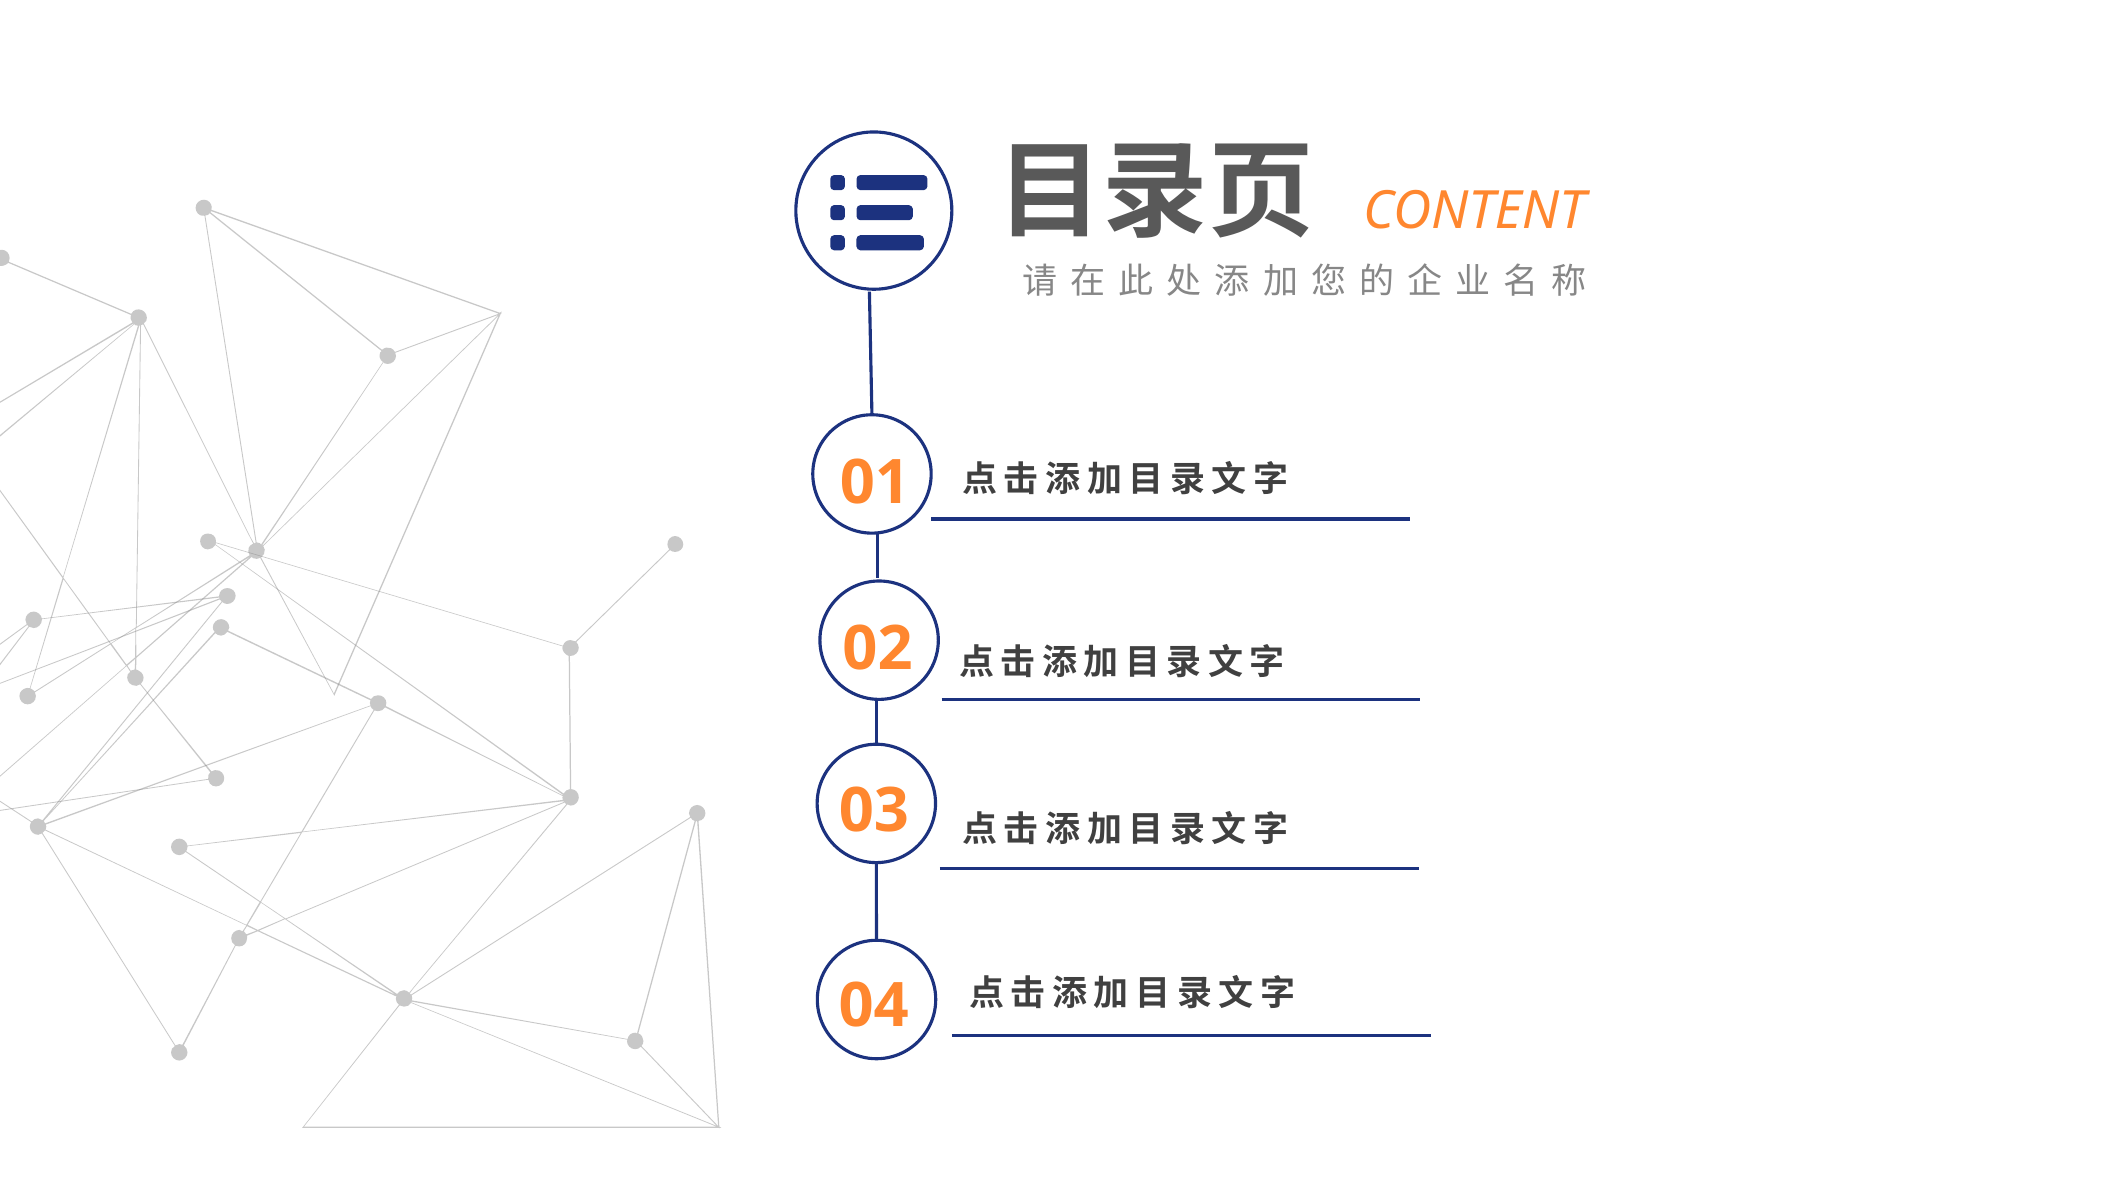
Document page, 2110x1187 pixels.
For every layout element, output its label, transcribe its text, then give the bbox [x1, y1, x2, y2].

text_box [828, 414, 916, 434]
text_box [0, 199, 502, 617]
text_box [0, 533, 722, 1129]
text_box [830, 175, 928, 251]
text_box 01 [824, 434, 927, 524]
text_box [973, 115, 1613, 310]
text_box [927, 452, 932, 496]
text_box [795, 131, 952, 290]
text_box [817, 976, 822, 1023]
text_box 点击添加目录文字 [947, 633, 1298, 688]
text_box [930, 609, 939, 671]
text_box [835, 940, 918, 957]
text_box [926, 771, 936, 836]
text_box 03 [822, 762, 926, 852]
text_box [835, 580, 923, 600]
text_box 点击添加目录文字 [957, 964, 1308, 1019]
text_box [819, 614, 826, 667]
text_box 02 [826, 600, 930, 691]
text_box [926, 966, 936, 1033]
text_box 点击添加目录文字 [950, 800, 1301, 855]
text_box [817, 779, 822, 827]
text_box [0, 612, 189, 777]
text_box [834, 744, 919, 762]
text_box [848, 691, 910, 700]
text_box [812, 439, 824, 509]
text_box [841, 1047, 912, 1059]
text_box [125, 603, 177, 634]
text_box 点击添加目录文字 [950, 450, 1301, 505]
text_box 04 [822, 957, 926, 1047]
text_box [840, 524, 904, 534]
text_box [842, 852, 911, 863]
text_box [325, 680, 339, 696]
text_box [144, 766, 225, 790]
